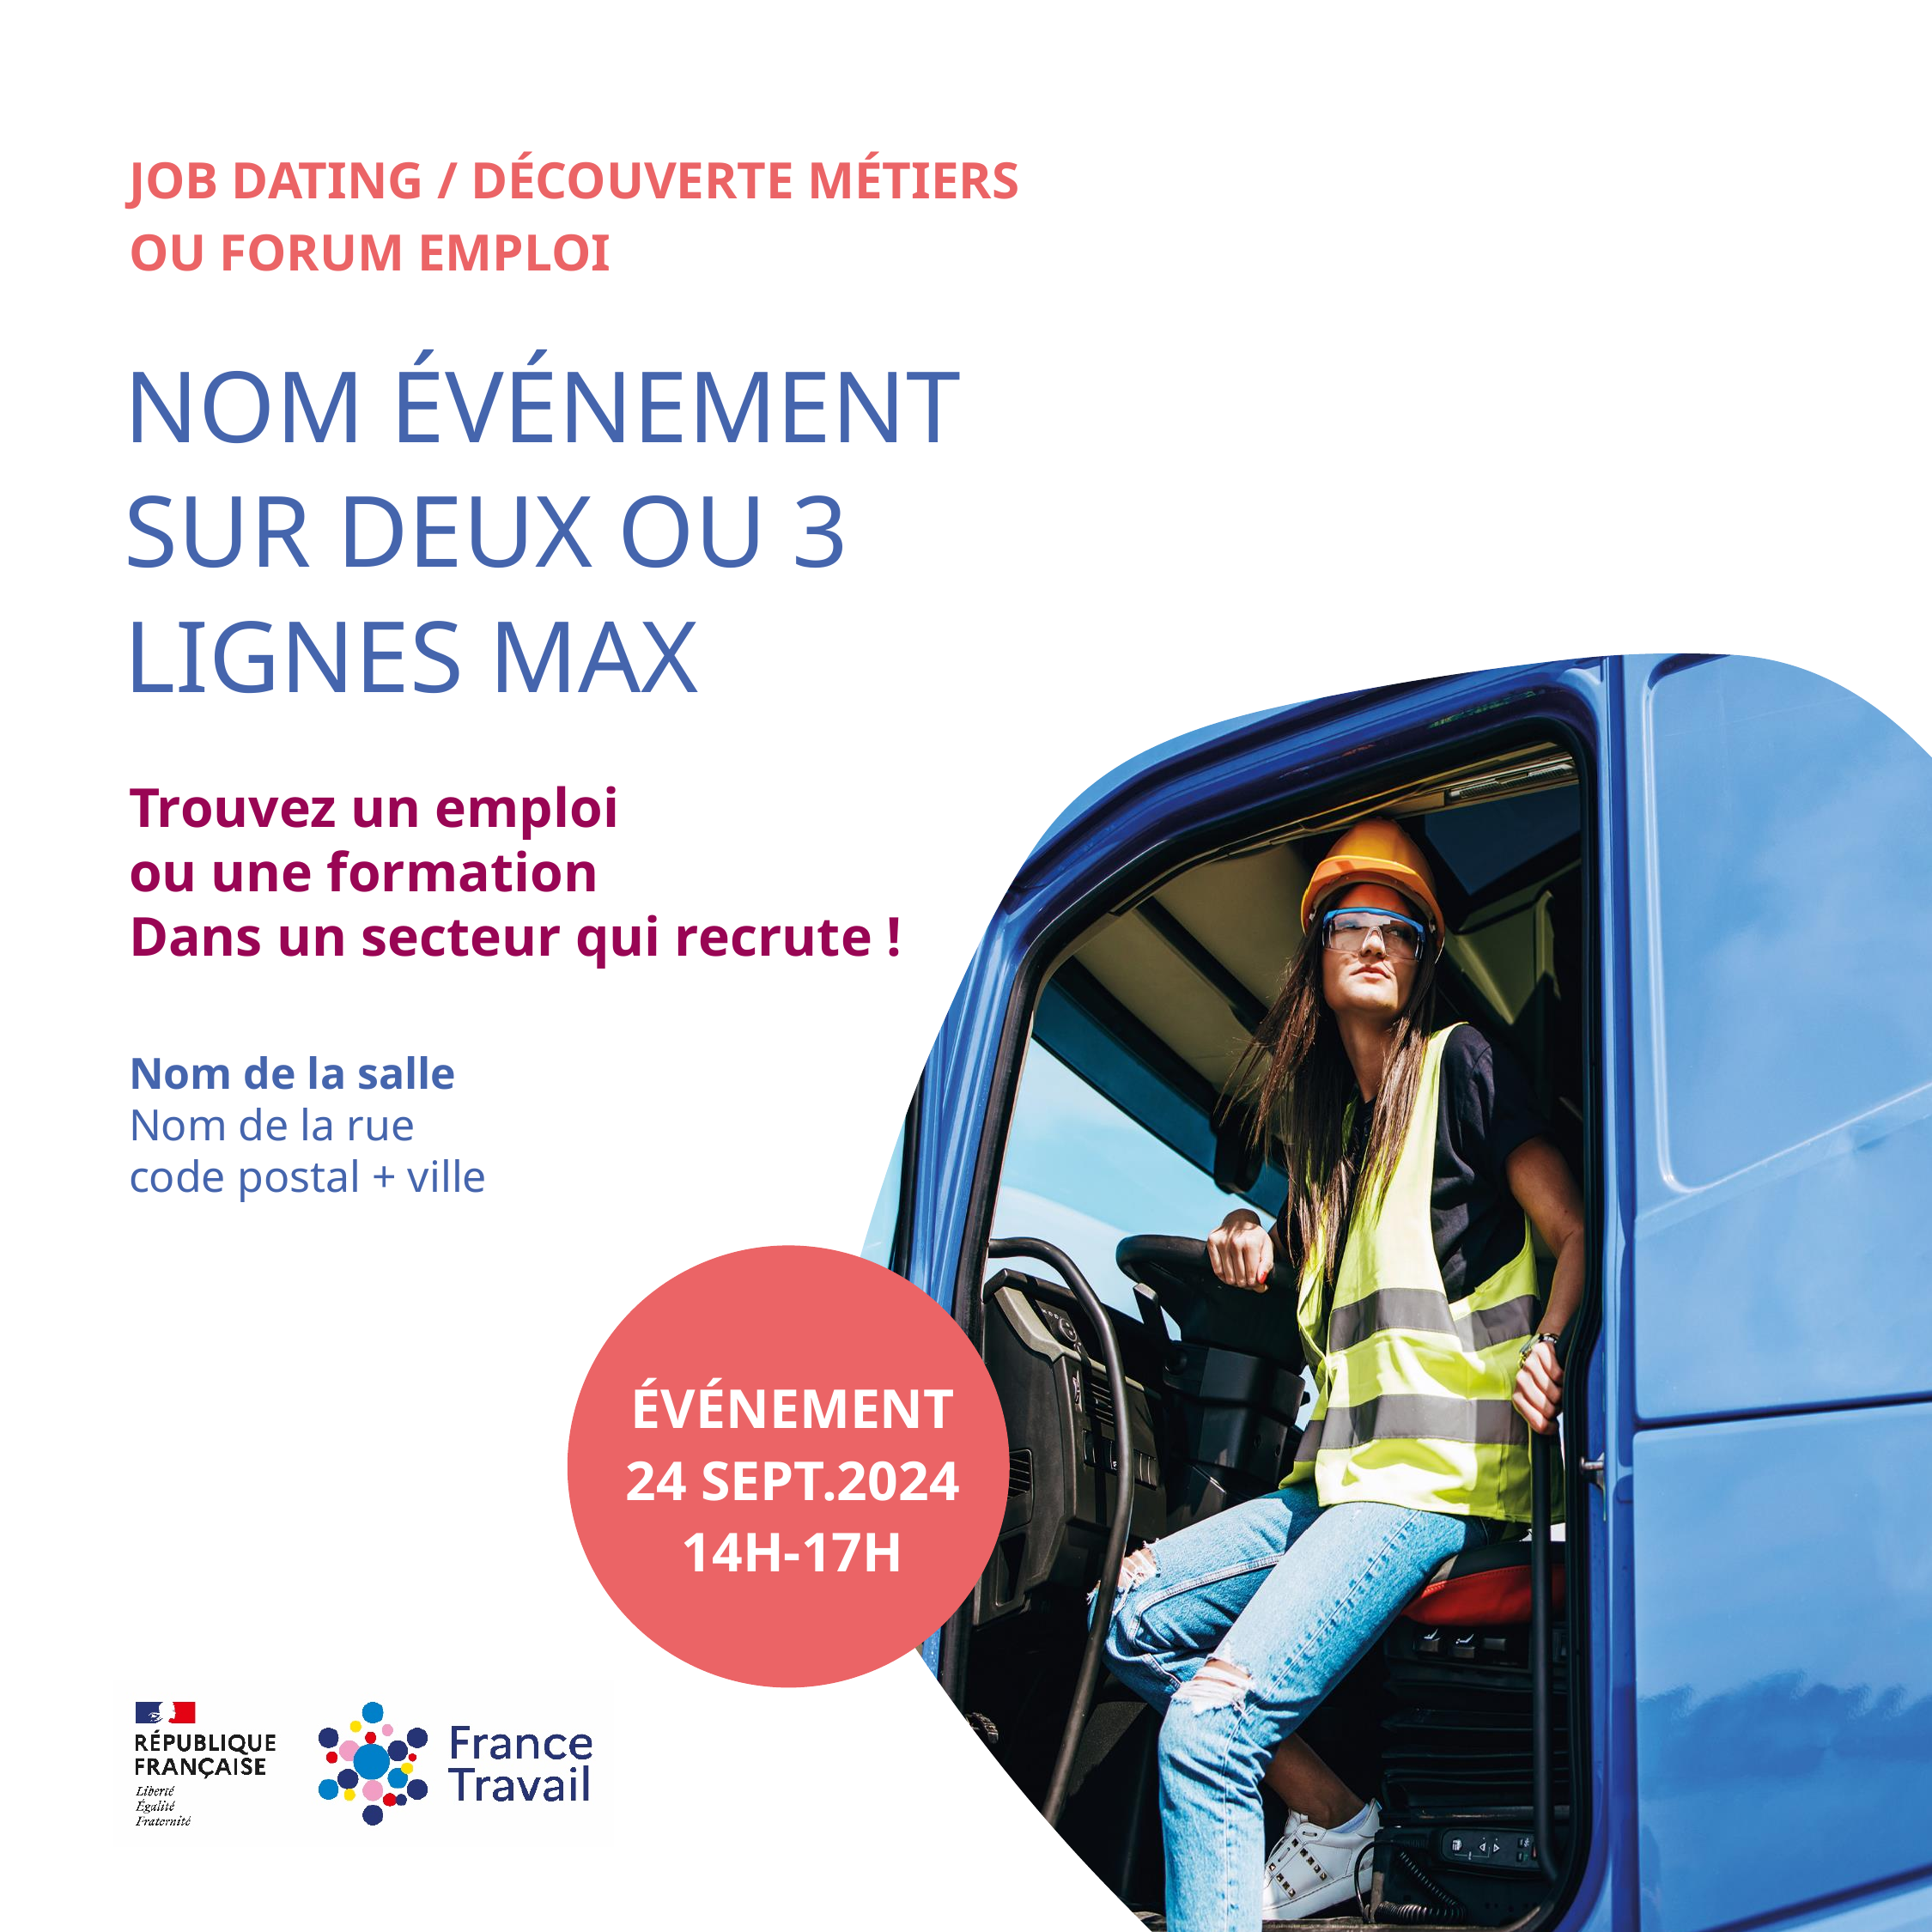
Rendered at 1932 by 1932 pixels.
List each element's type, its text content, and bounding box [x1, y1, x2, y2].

text_box Événement 24 sept.2024 14h-17h [491, 1361, 1095, 1589]
text_box Job dating / découverte métiers ou Forum emploi [116, 131, 1214, 288]
text_box Trouvez un emploi ou une formation Dans un secteur qui recrute ! [116, 767, 1165, 973]
text_box [592, 1244, 984, 1361]
text_box [860, 653, 1932, 1932]
text_box Nom de la salle Nom de la rue code postal + ville [116, 1040, 1252, 1207]
text_box Nom événement Sur deux ou 3 lignes max [111, 330, 1210, 719]
text_box [603, 1589, 974, 1689]
picture [113, 1680, 614, 1847]
